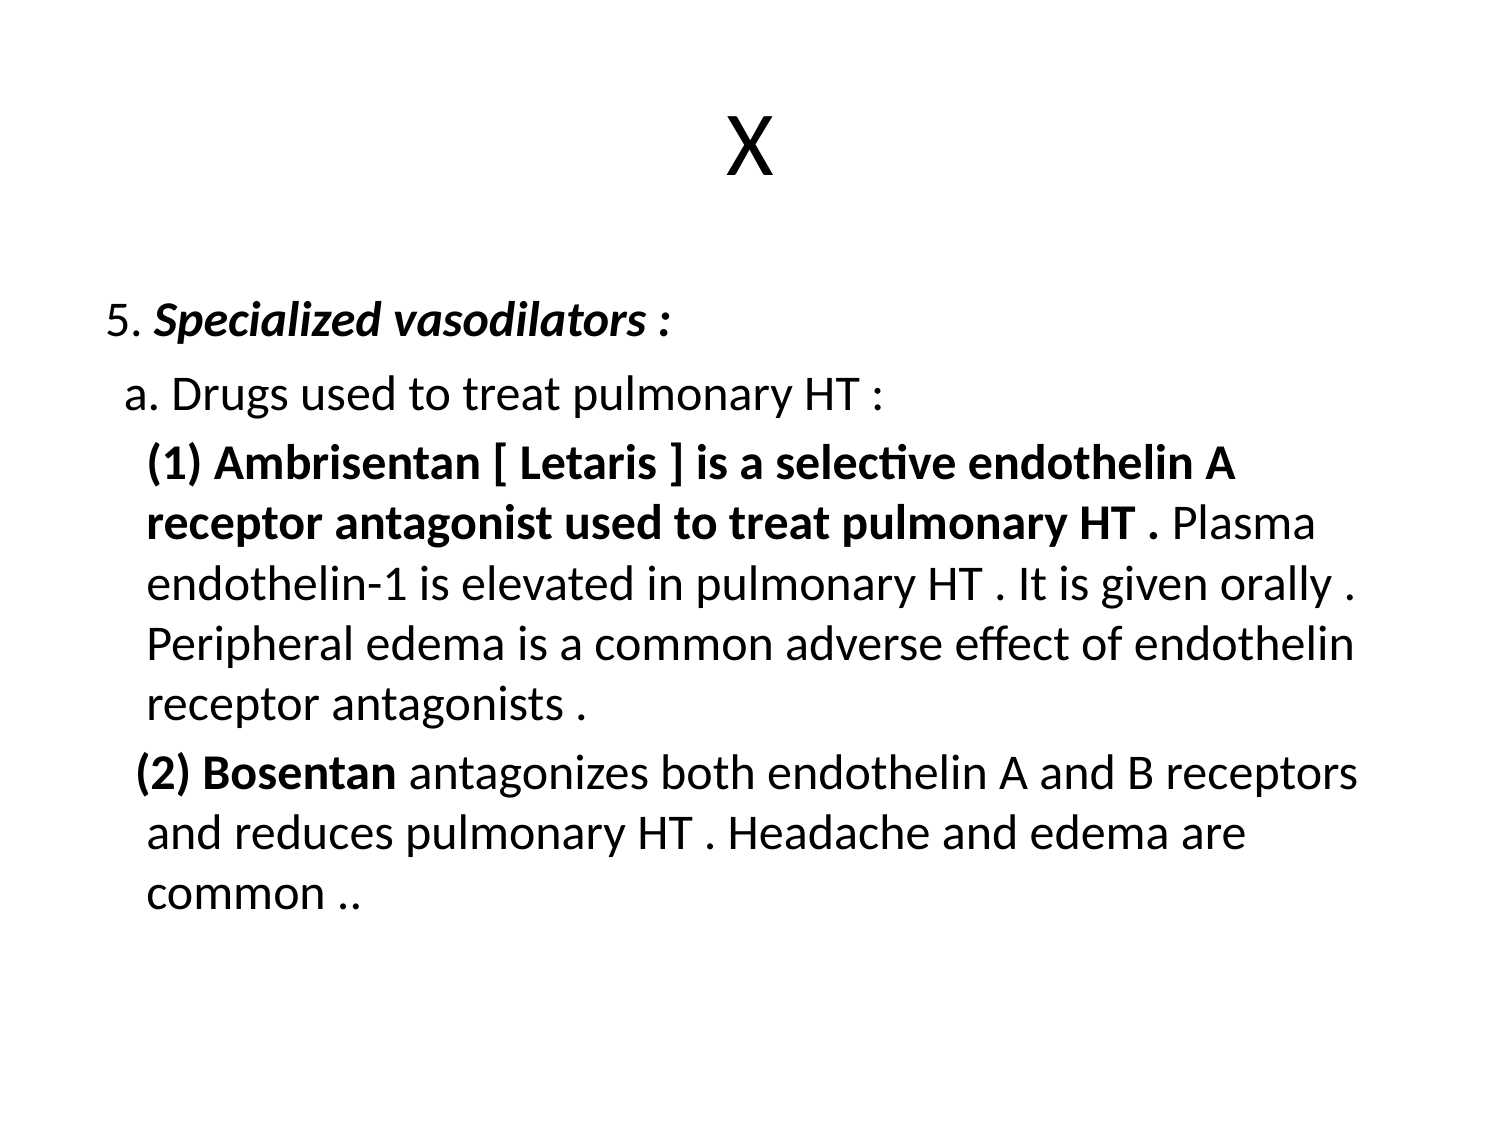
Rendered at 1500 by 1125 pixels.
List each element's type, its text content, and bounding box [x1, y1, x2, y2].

title X [75, 45, 1425, 233]
list 5. Specialized vasodilators : a. Drugs used to treat pulmonary HT : (1) Ambrisentan [ Letaris ] is a selective endothelin A receptor antagonist used to treat pulmonary HT . Plasma endothelin-1 is elevated in pulmonary HT . It is given orally . Peripheral edema is a common adverse effect of endothelin receptor antagonists . (2) Bosentan antagonizes both endothelin A and B receptors and reduces pulmonary HT . Headache and edema are common .. [75, 262, 1425, 1005]
